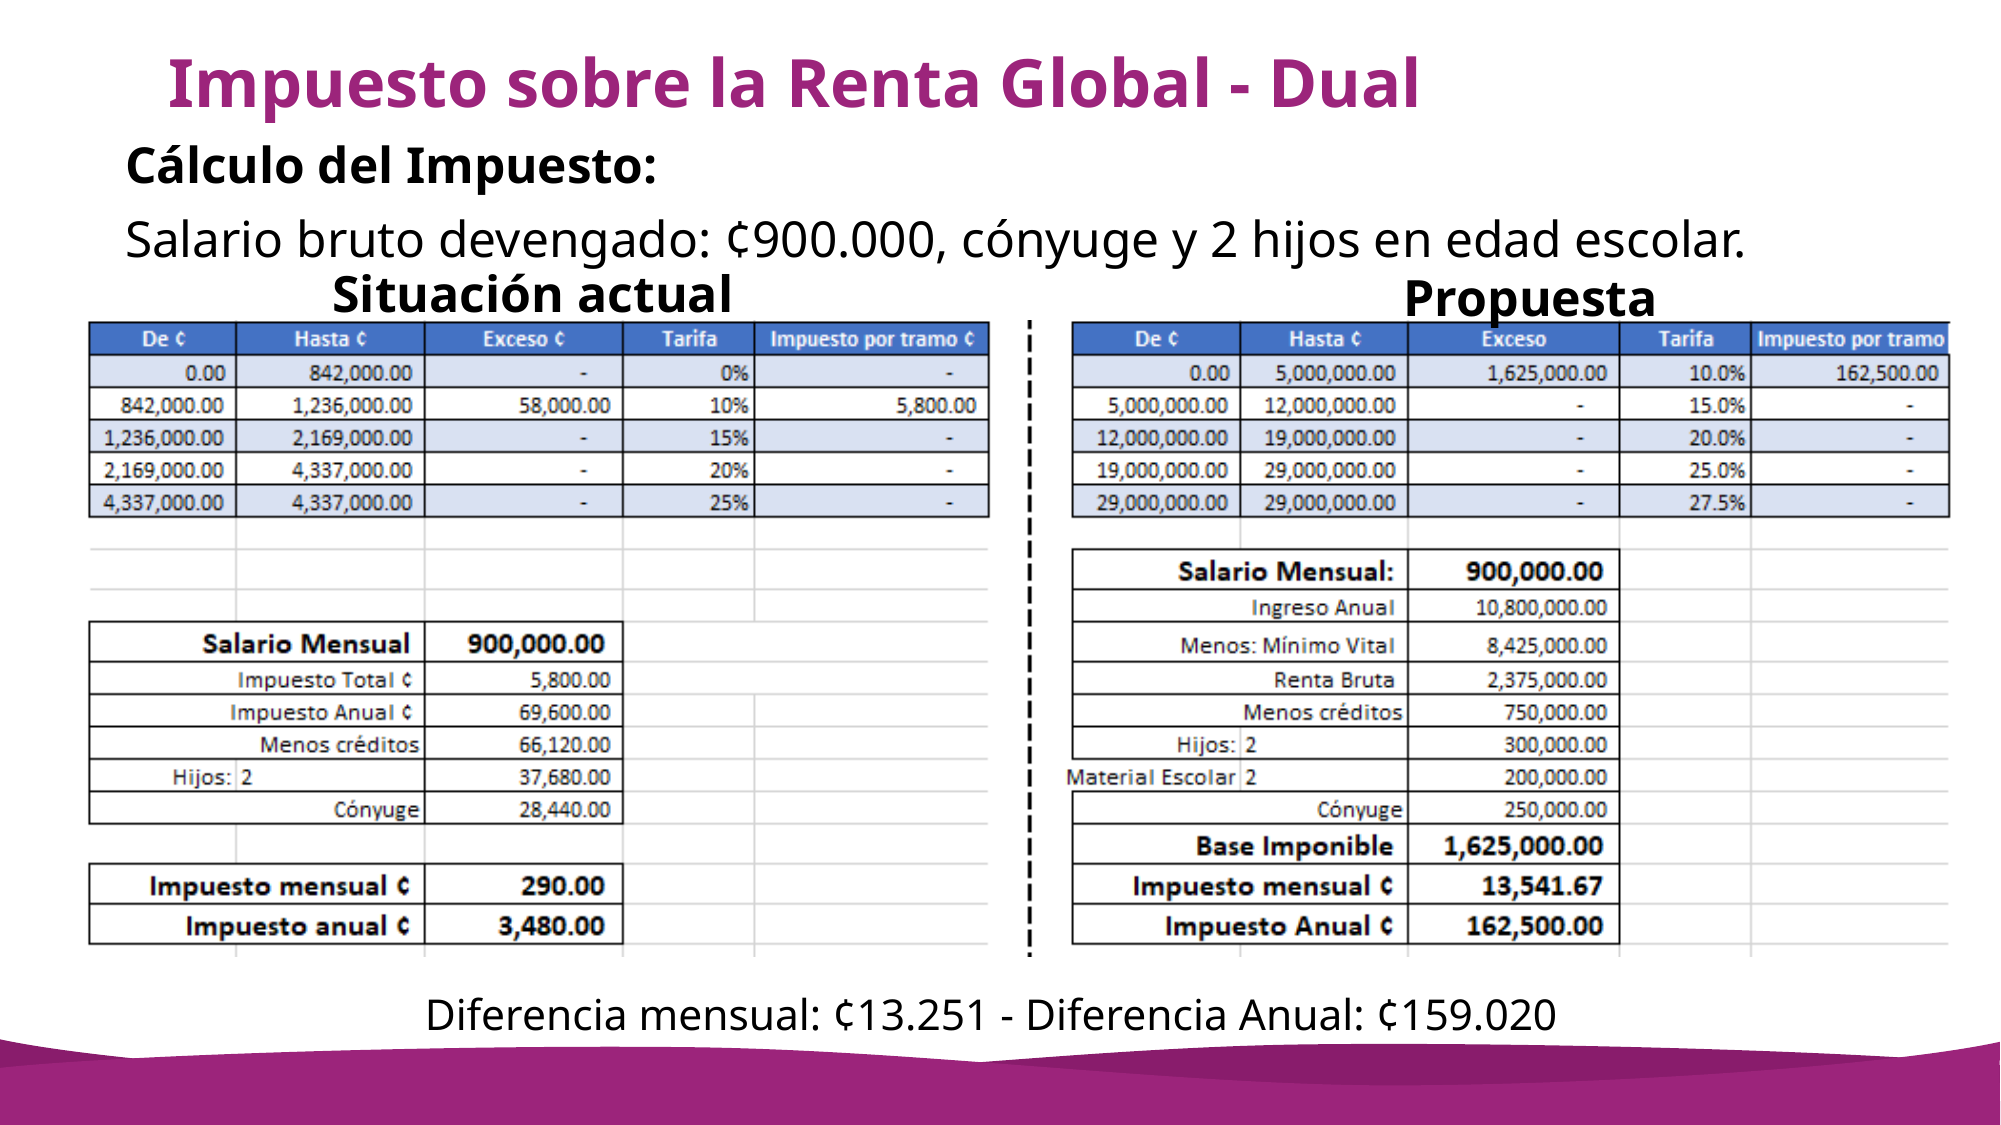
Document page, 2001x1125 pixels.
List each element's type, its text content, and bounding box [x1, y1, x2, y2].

list Cálculo del Impuesto: Salario bruto devengado: ¢900.000, cónyuge y 2 hijos en edad escolar. [109, 133, 1923, 277]
text_box Propuesta [1388, 265, 1683, 320]
text_box Diferencia mensual: ¢13.251 - Diferencia Anual: ¢159.020 [409, 986, 1665, 1057]
picture [71, 320, 1961, 957]
text_box Situación actual [317, 262, 787, 320]
title Impuesto sobre la Renta Global - Dual [153, 41, 1879, 131]
